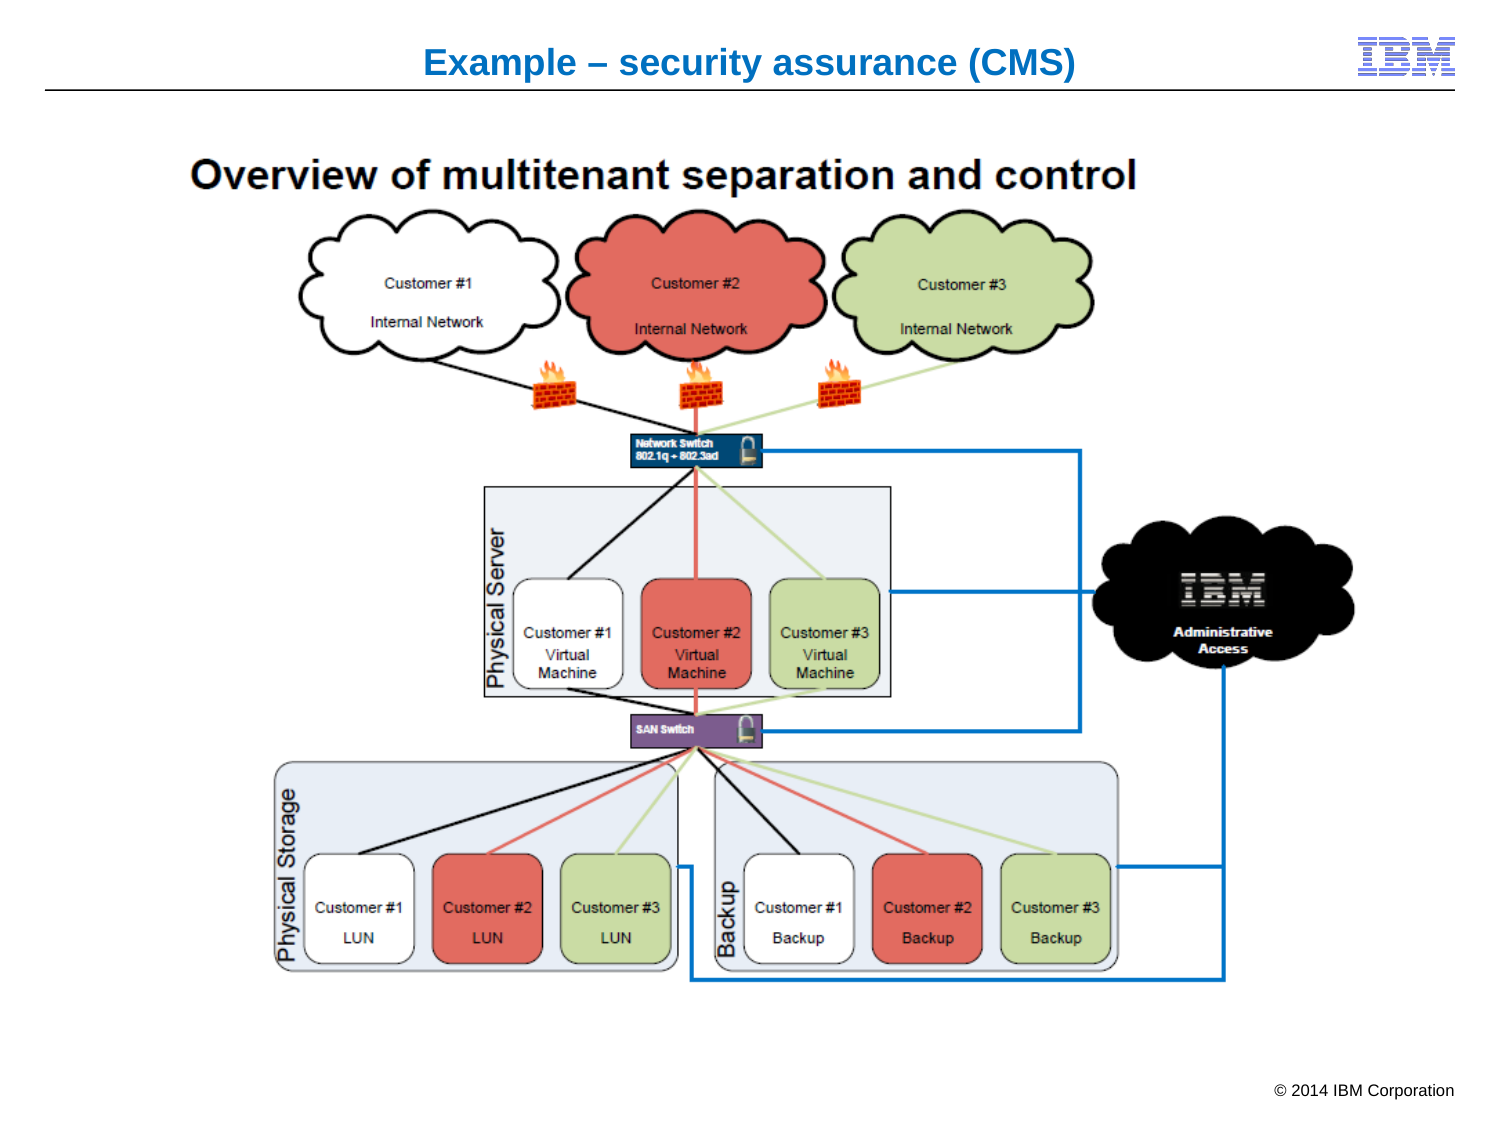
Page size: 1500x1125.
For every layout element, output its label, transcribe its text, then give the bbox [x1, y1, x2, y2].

picture [180, 141, 1389, 997]
text_box Example – security assurance (CMS) [0, 30, 1500, 219]
